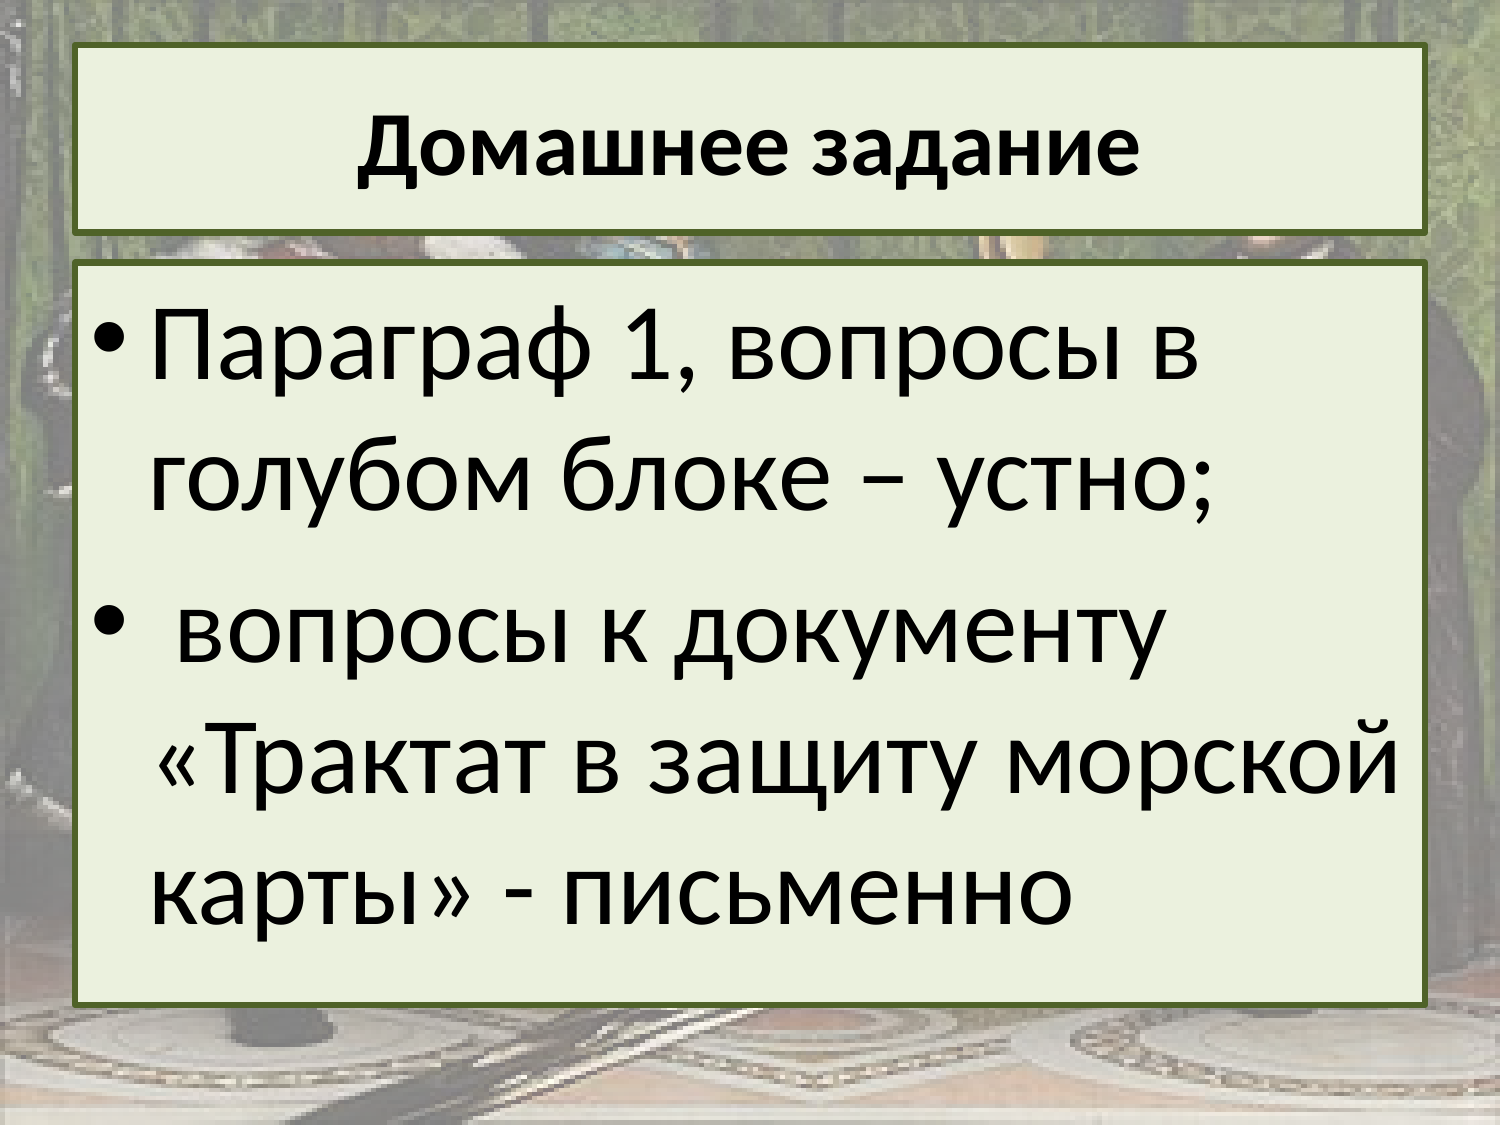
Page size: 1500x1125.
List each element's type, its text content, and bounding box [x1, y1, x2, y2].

title Домашнее задание [75, 45, 1425, 233]
list Параграф 1, вопросы в голубом блоке – устно; вопросы к документу «Трактат в защиту морской карты» - письменно [75, 262, 1425, 1005]
